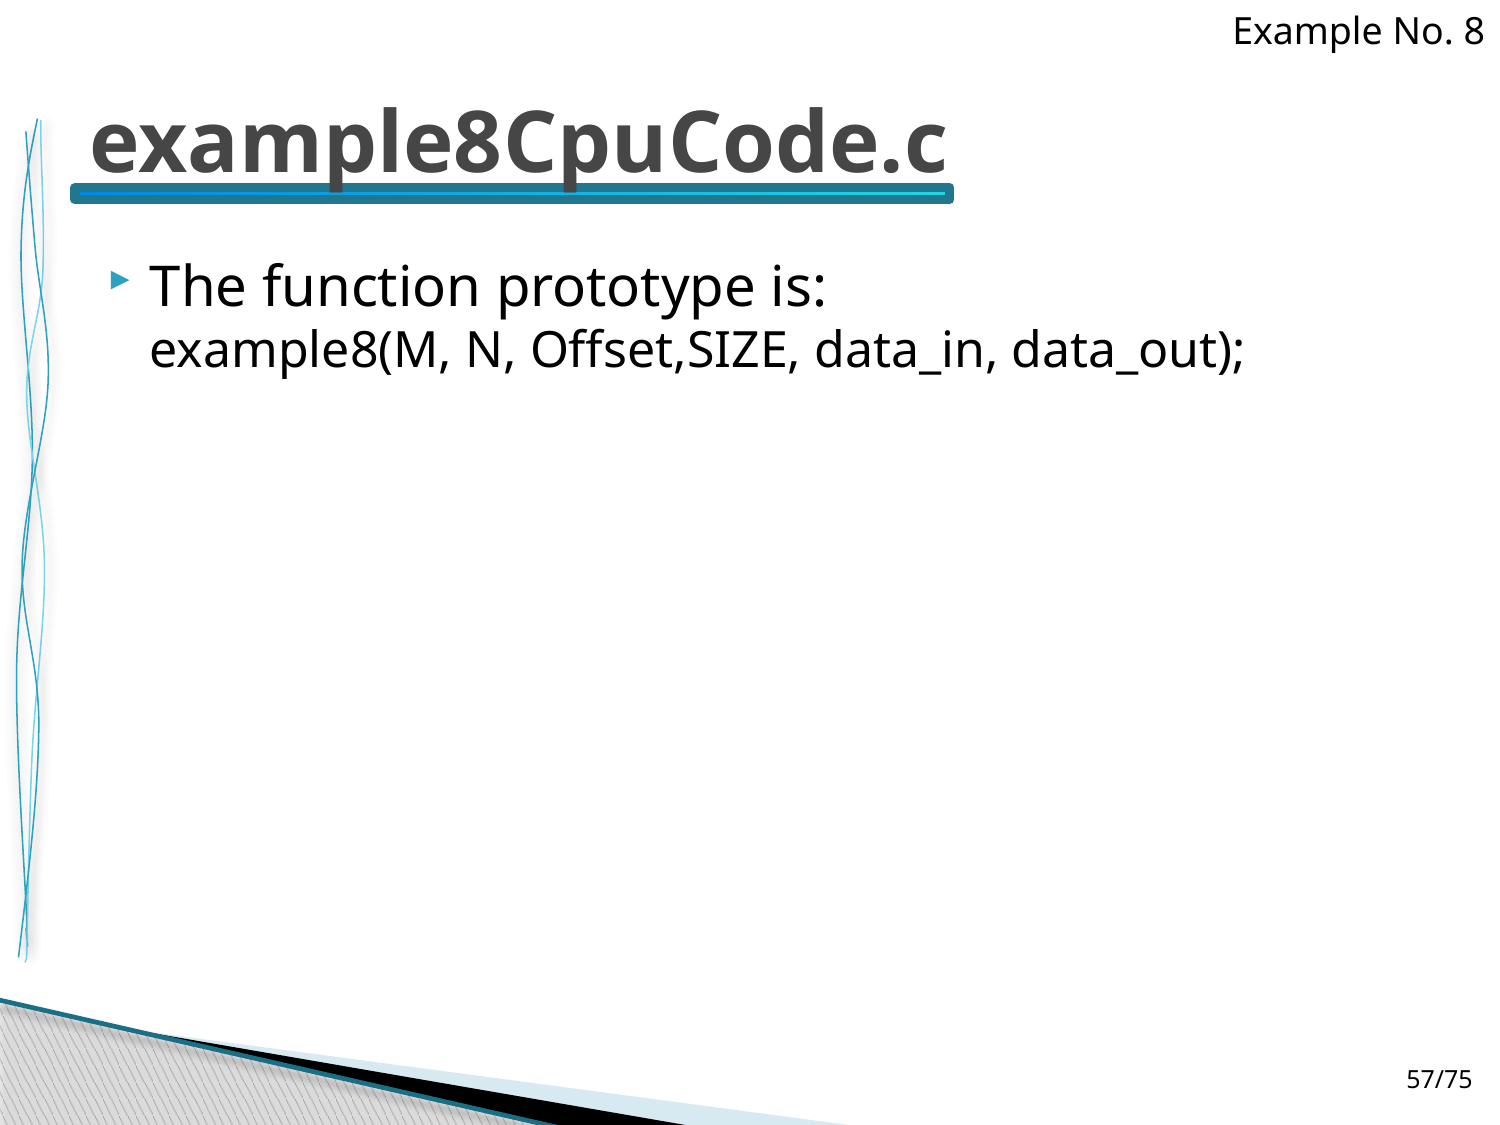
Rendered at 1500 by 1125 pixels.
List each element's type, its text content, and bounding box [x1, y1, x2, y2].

list Example No. 8 [1074, 0, 1500, 63]
title example8CpuCode.c [75, 45, 1425, 233]
list The function prototype is: example8(M, N, Offset,SIZE, data_in, data_out); [75, 243, 1425, 986]
